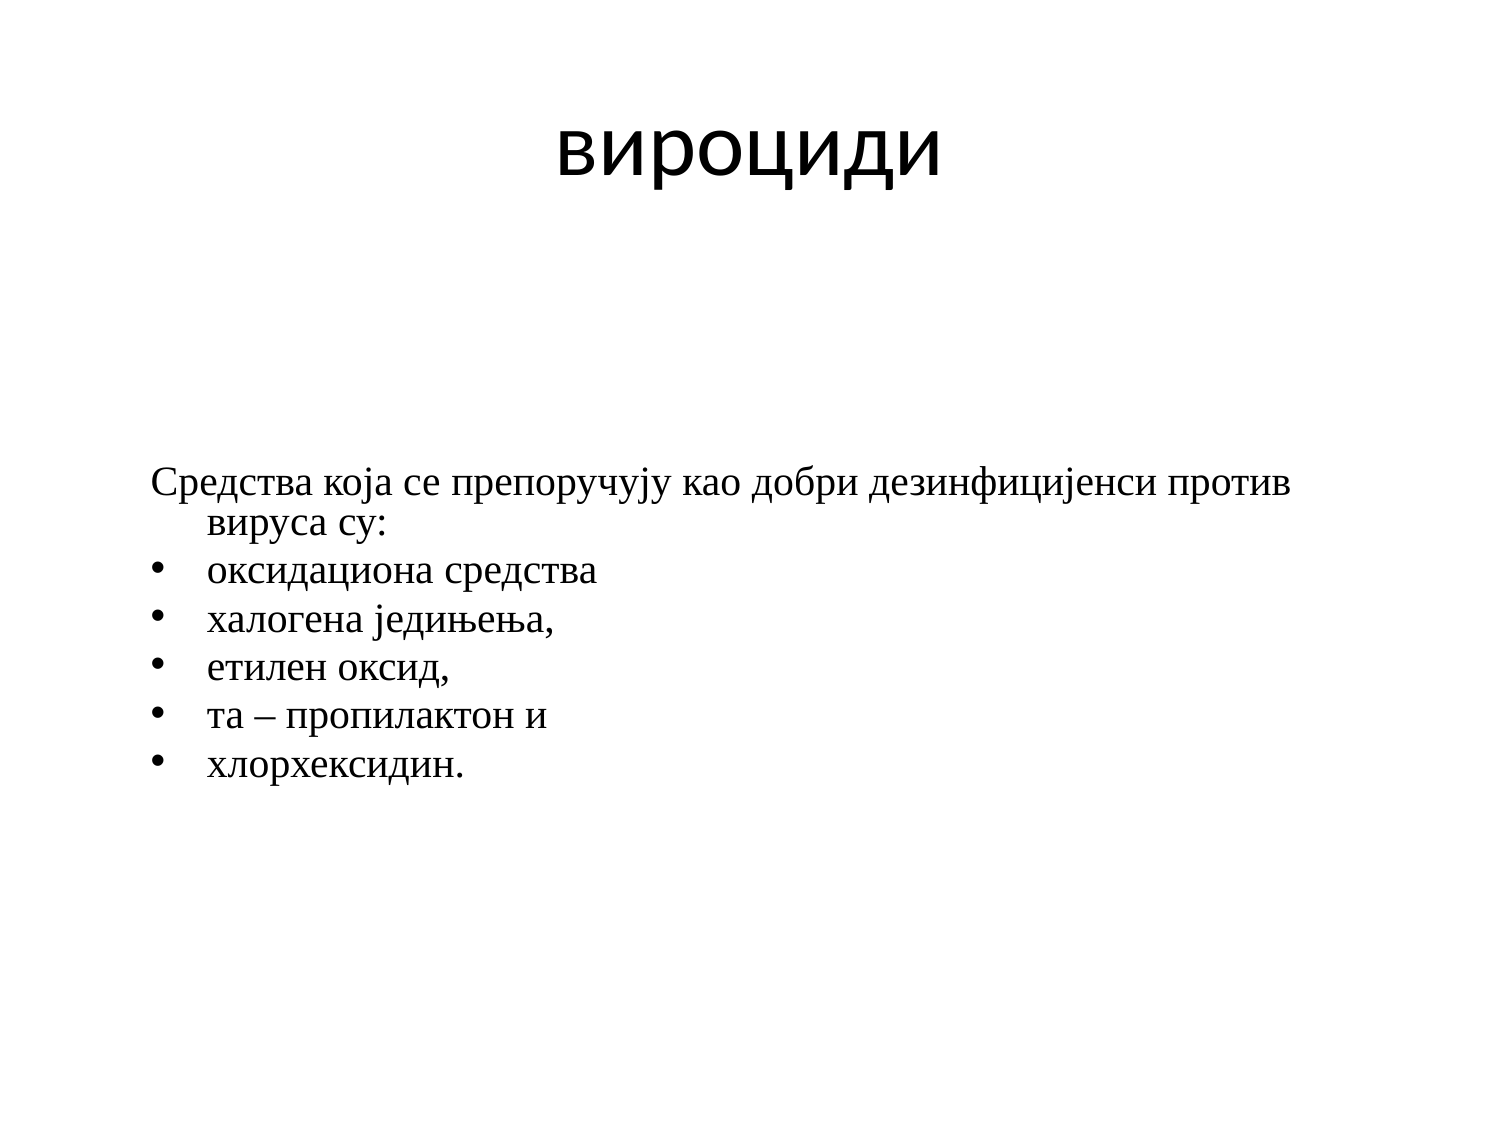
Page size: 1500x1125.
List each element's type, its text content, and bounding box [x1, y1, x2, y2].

title вироциди [75, 45, 1425, 233]
list Средства која се препоручују као добри дезинфицијенси против вируса су: оксидациона средства халогена једињења, етилен оксид, та – пропилактон и хлорхексидин. [135, 456, 1435, 1125]
